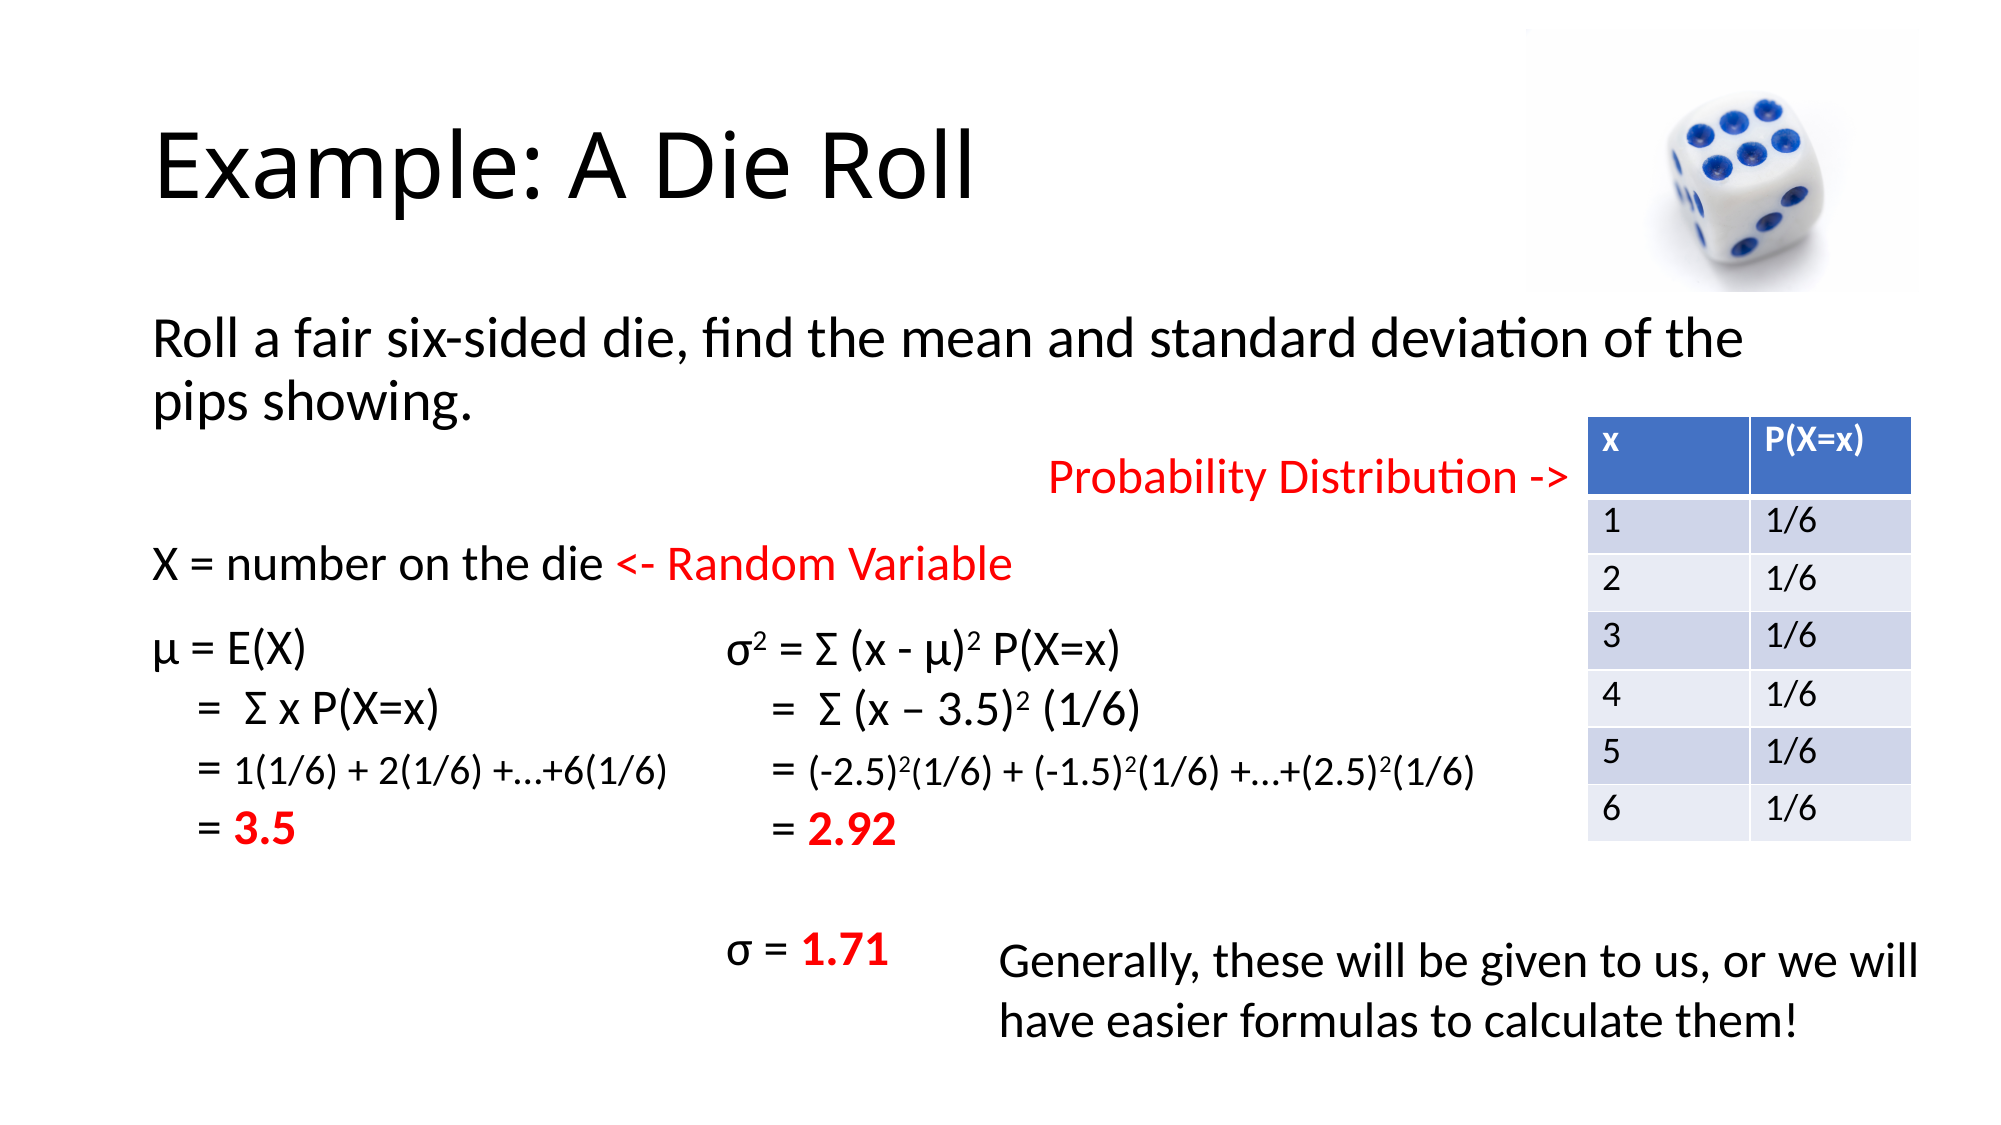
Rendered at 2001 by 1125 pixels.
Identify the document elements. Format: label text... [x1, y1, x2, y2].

picture [1526, 29, 1920, 292]
table_cell 6 [1588, 785, 1749, 841]
text_box Generally, these will be given to us, or we will have easier formulas to calculate them! [983, 919, 1946, 1055]
table_cell 4 [1588, 671, 1749, 726]
text_box σ2 = Σ (x - µ)2 P(X=x) = Σ (x – 3.5)2 (1/6) = (-2.5)2(1/6) + (-1.5)2(1/6) +…+(2.5)2(1/6) = 2.92 σ = 1.71 [711, 607, 1558, 983]
table_cell 1/6 [1751, 612, 1911, 669]
table_header P(X=x) [1751, 417, 1911, 494]
table_cell 1 [1588, 500, 1749, 553]
title Example: A Die Roll [137, 59, 1526, 278]
table_header x [1588, 417, 1749, 494]
table_cell 1/6 [1751, 671, 1911, 726]
list Roll a fair six-sided die, find the mean and standard deviation of the pips showing. X = number on the die <- Random Variable [137, 299, 1863, 1014]
text_box µ = E(X) = Σ x P(X=x) = 1(1/6) + 2(1/6) +…+6(1/6) = 3.5 [136, 607, 704, 863]
table_cell 2 [1588, 555, 1749, 611]
table_cell 5 [1588, 728, 1749, 784]
table_cell 1/6 [1751, 785, 1911, 841]
table_cell 1/6 [1751, 500, 1911, 553]
table_cell 1/6 [1751, 728, 1911, 784]
text_box Probability Distribution -> [1033, 436, 1722, 512]
table_cell 3 [1588, 612, 1749, 669]
table_cell 1/6 [1751, 555, 1911, 611]
